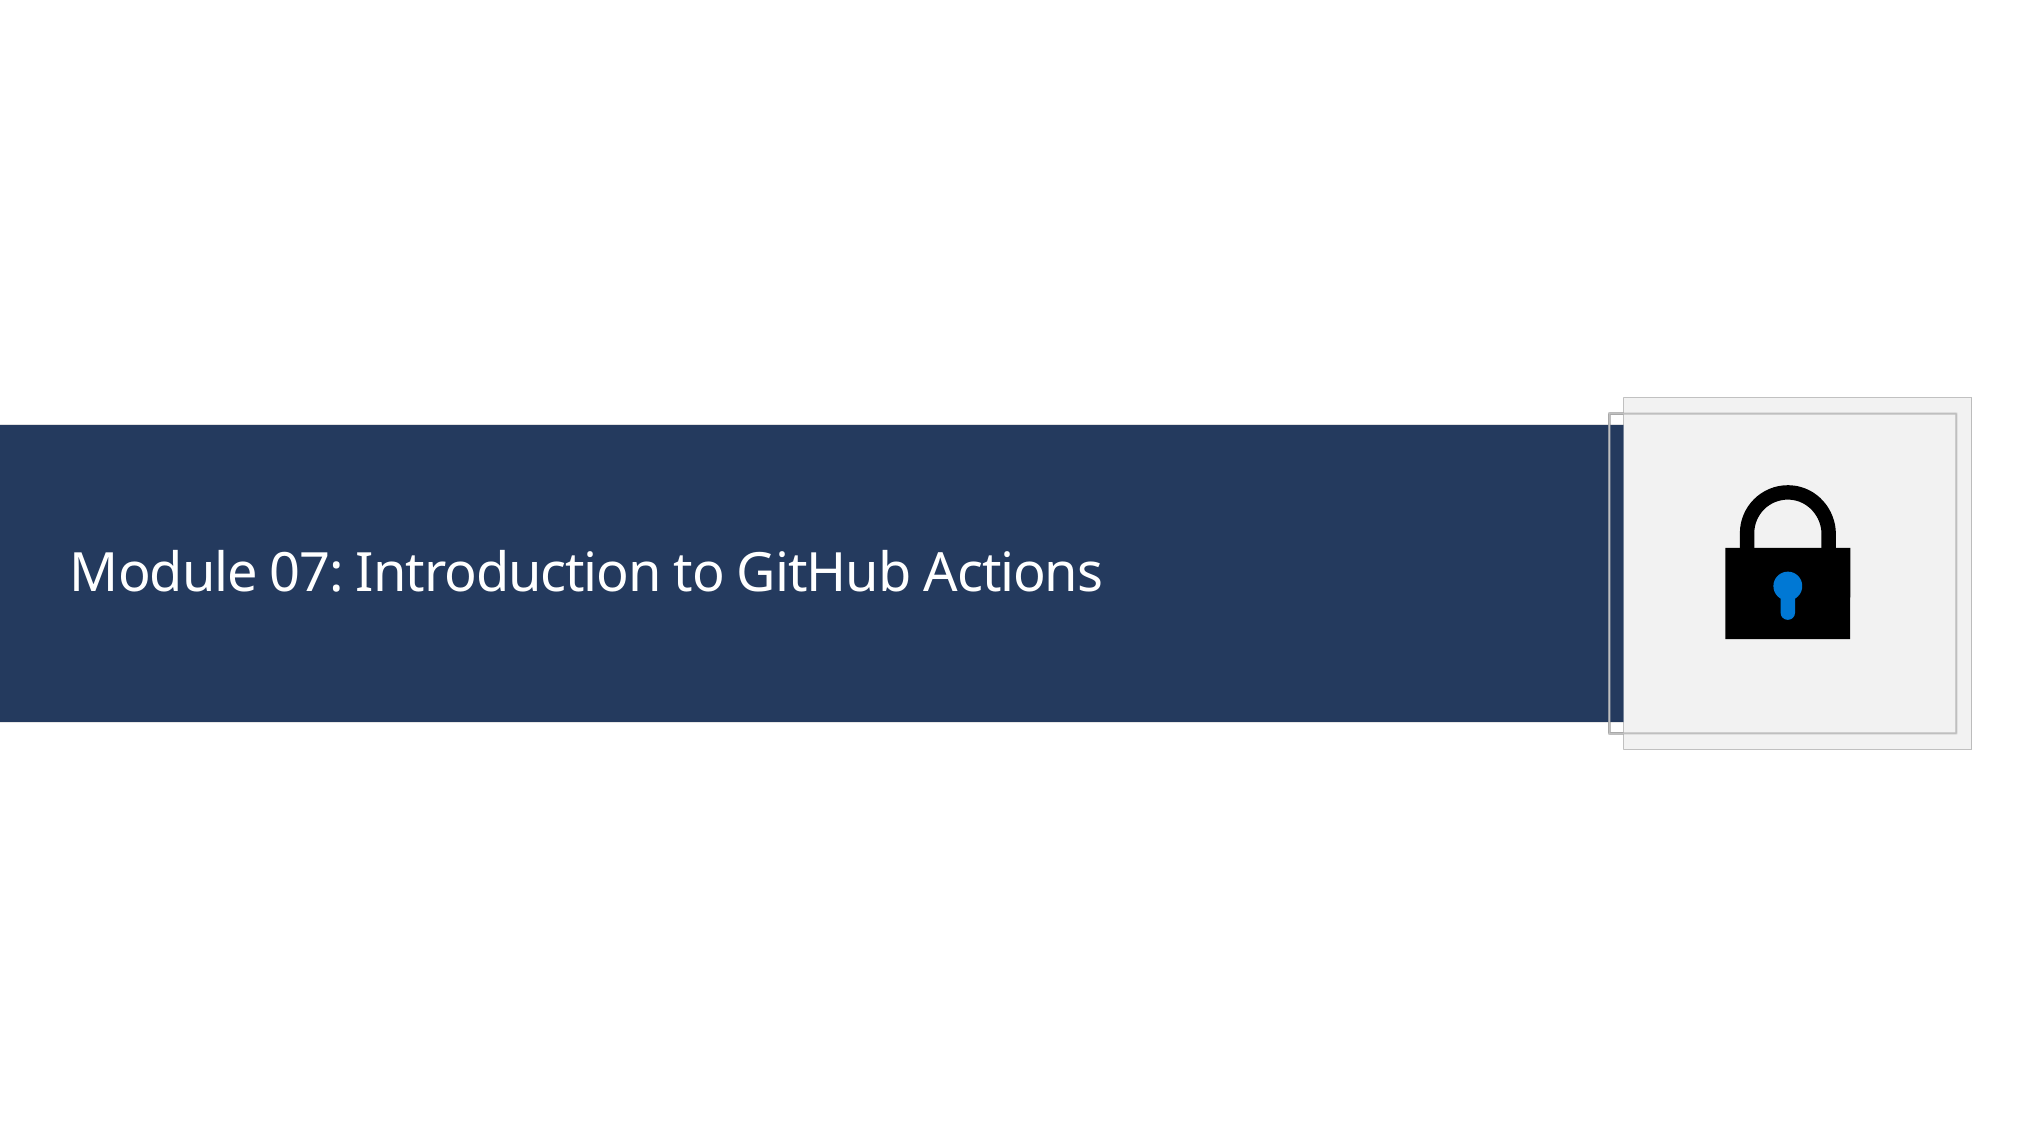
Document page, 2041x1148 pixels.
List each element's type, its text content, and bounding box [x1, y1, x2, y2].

picture [0, 0, 2041, 1148]
title Module 07: Introduction to GitHub Actions [70, 544, 1586, 604]
